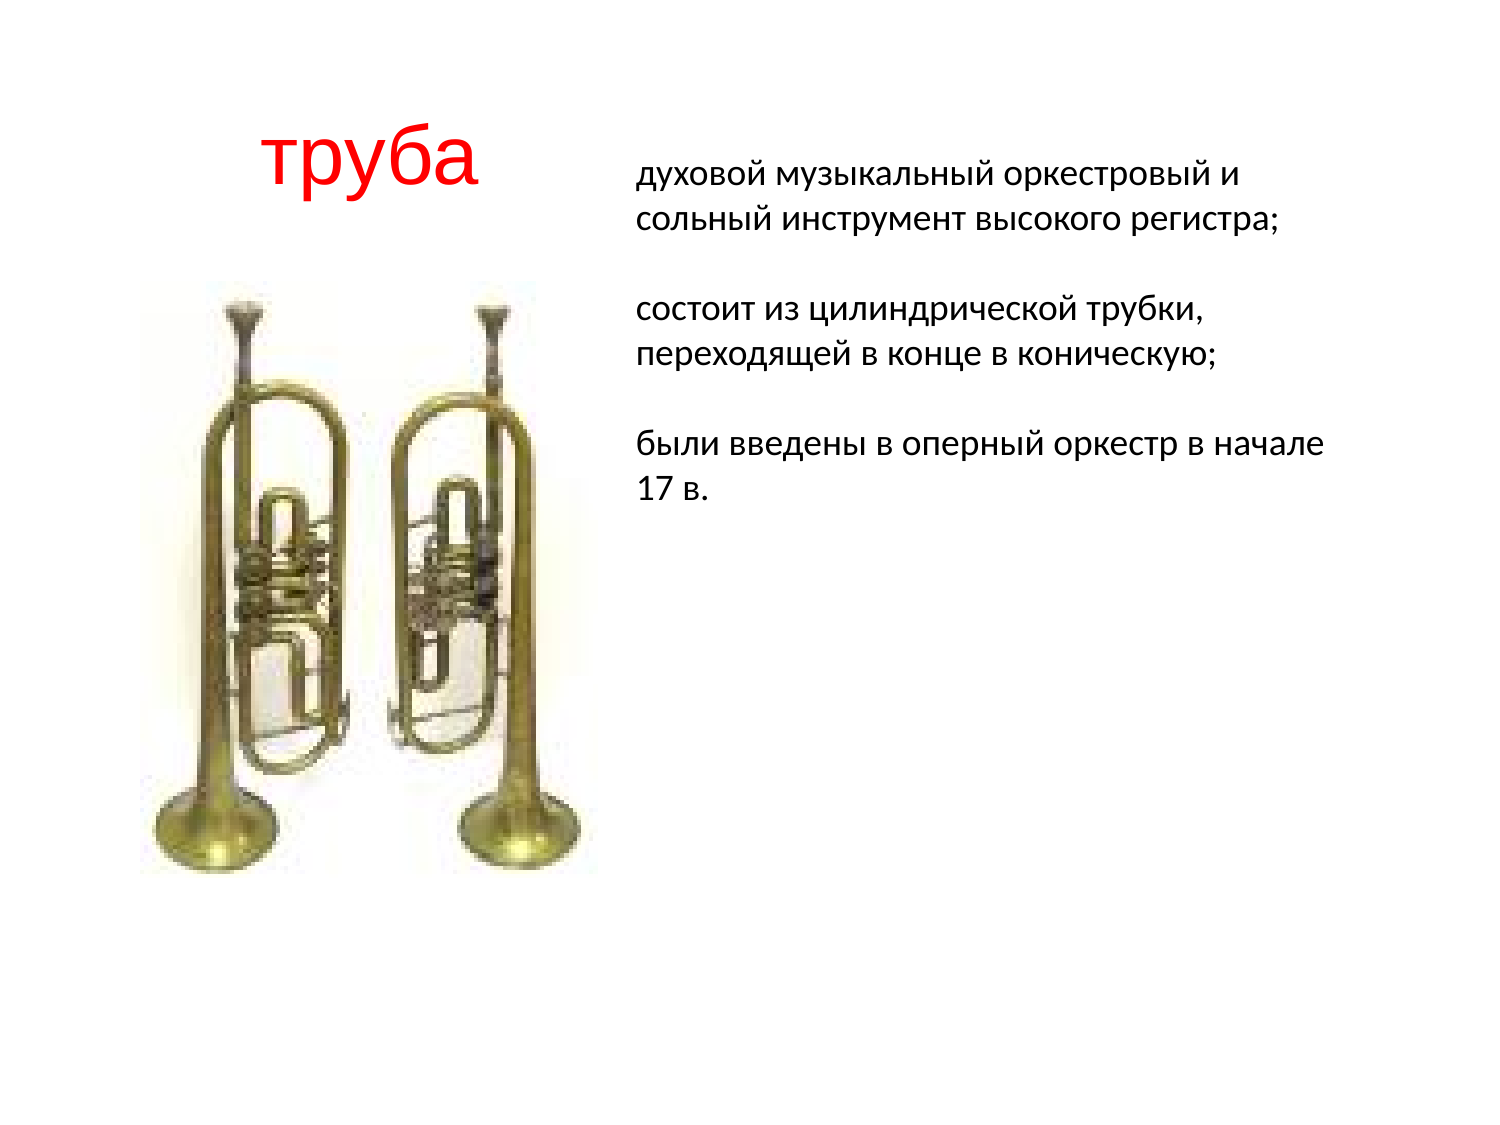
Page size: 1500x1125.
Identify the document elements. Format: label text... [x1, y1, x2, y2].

picture [140, 280, 598, 891]
text_box духовой музыкальный оркестровый и сольный инструмент высокого регистра; состоит из цилиндрической трубки, переходящей в конце в коническую; были введены в оперный оркестр в начале 17 в. [621, 140, 1371, 516]
text_box труба [246, 93, 692, 209]
